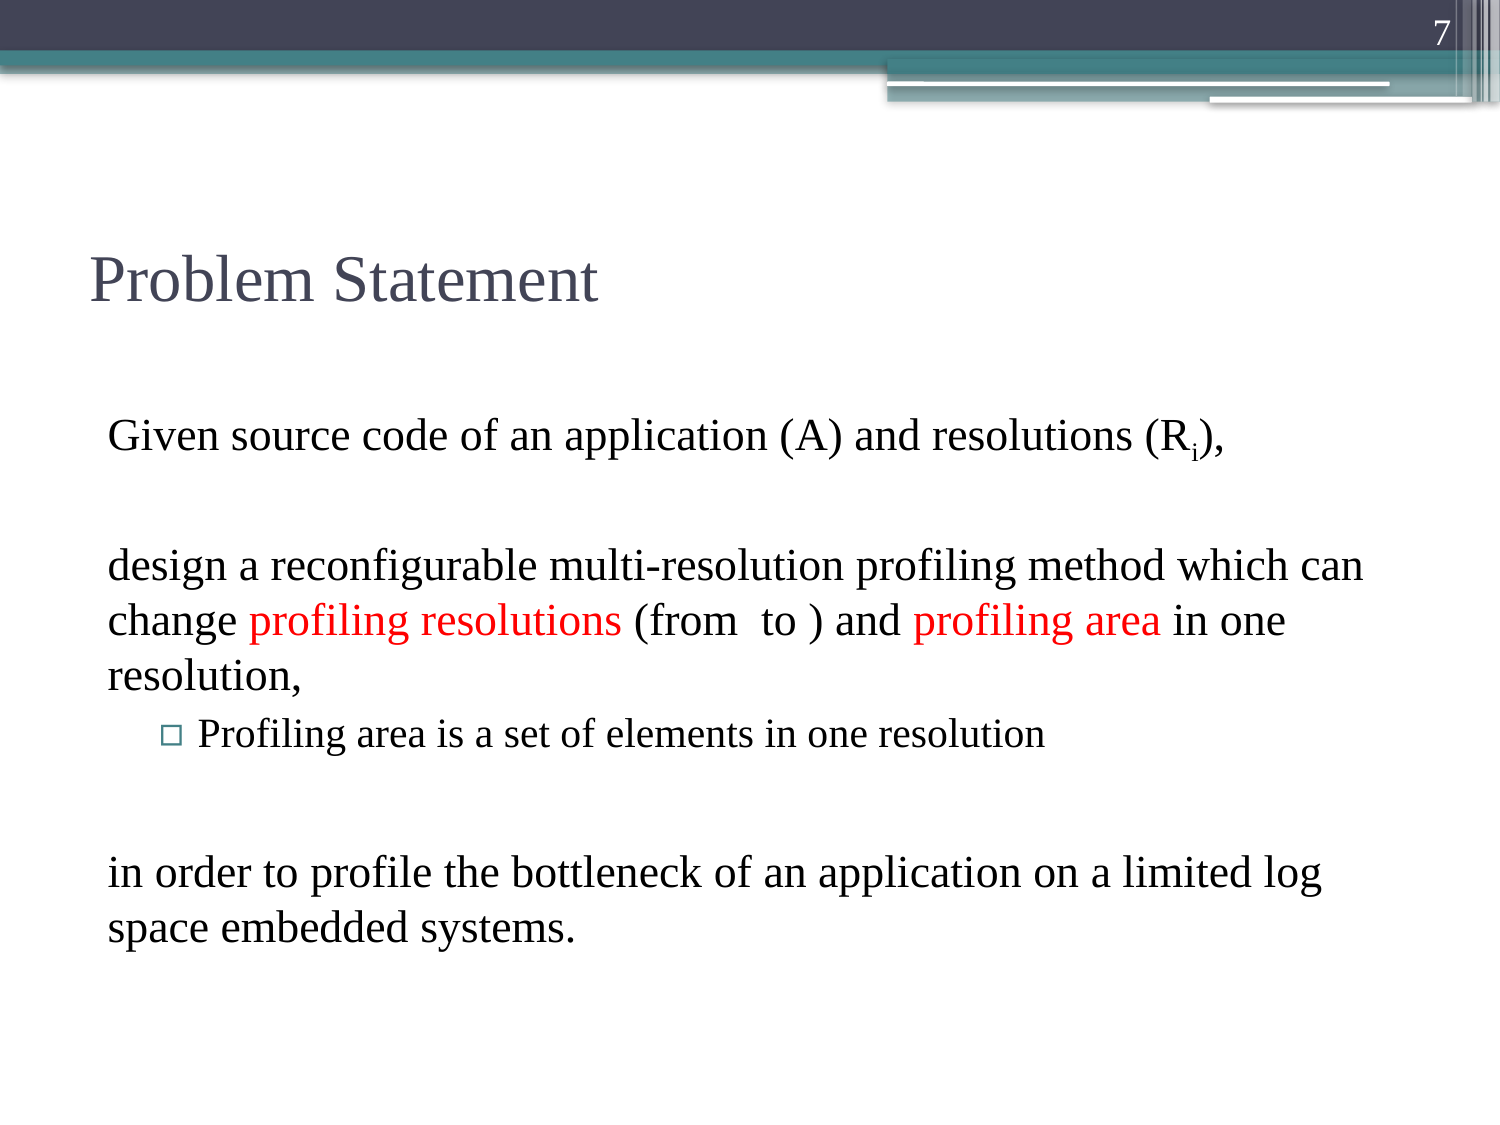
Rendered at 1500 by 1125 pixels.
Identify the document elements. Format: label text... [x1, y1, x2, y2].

slide_number 7 [1341, 0, 1466, 61]
title Problem Statement [75, 187, 1425, 363]
